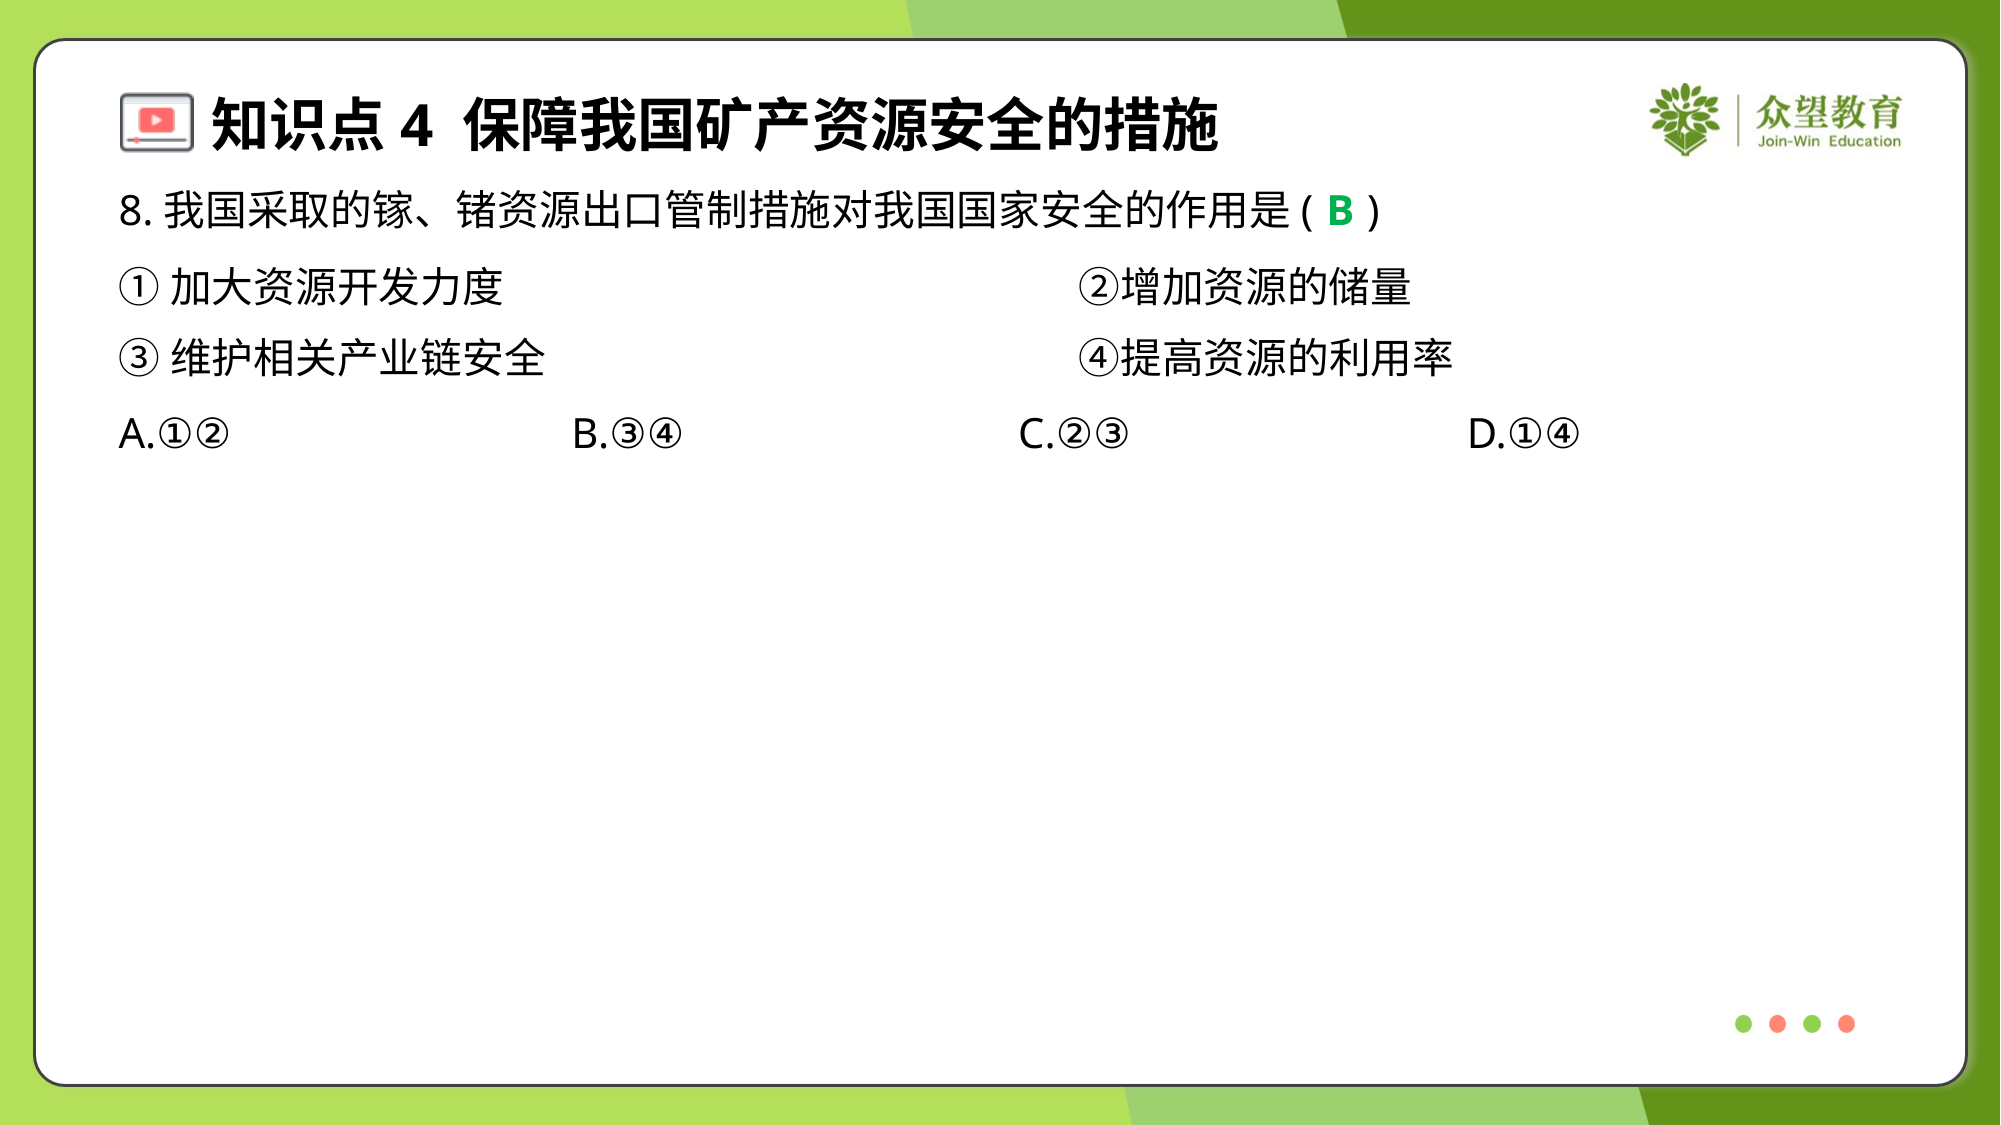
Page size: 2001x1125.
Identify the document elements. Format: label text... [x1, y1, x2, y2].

text_box 8.我国采取的镓、锗资源出口管制措施对我国国家安全的作用是( ) [118, 158, 1310, 226]
picture [0, 0, 2000, 1125]
text_box A.①② B.③④ C.②③ D.①④ [118, 381, 1883, 448]
text_box 8.我国采取的镓、锗资源出口管制措施对我国国家安全的作用是( ) [1370, 158, 1883, 226]
text_box ①加大资源开发力度 ②增加资源的储量 ③维护相关产业链安全 ④提高资源的利用率 [118, 235, 1883, 374]
text_box B [1310, 158, 1370, 226]
